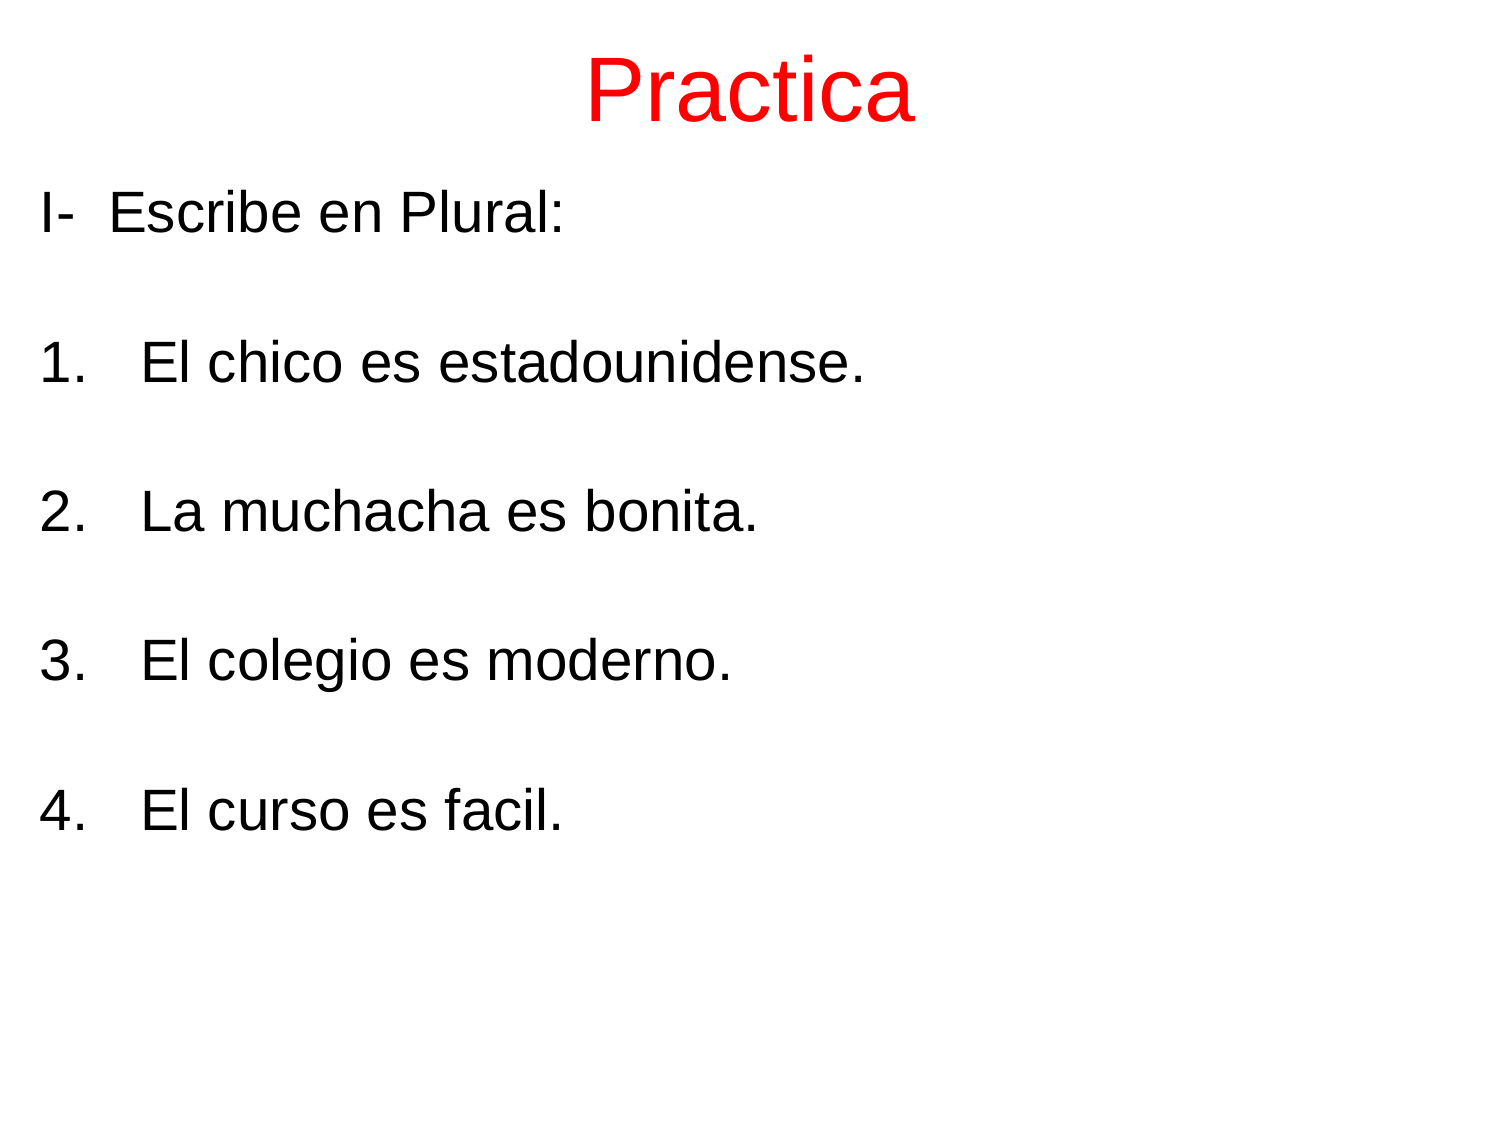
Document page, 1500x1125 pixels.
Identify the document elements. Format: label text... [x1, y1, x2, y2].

title Practica [75, 12, 1425, 158]
list I- Escribe en Plural: El chico es estadounidense. La muchacha es bonita. El colegio es moderno. El curso es facil. [24, 174, 1450, 918]
